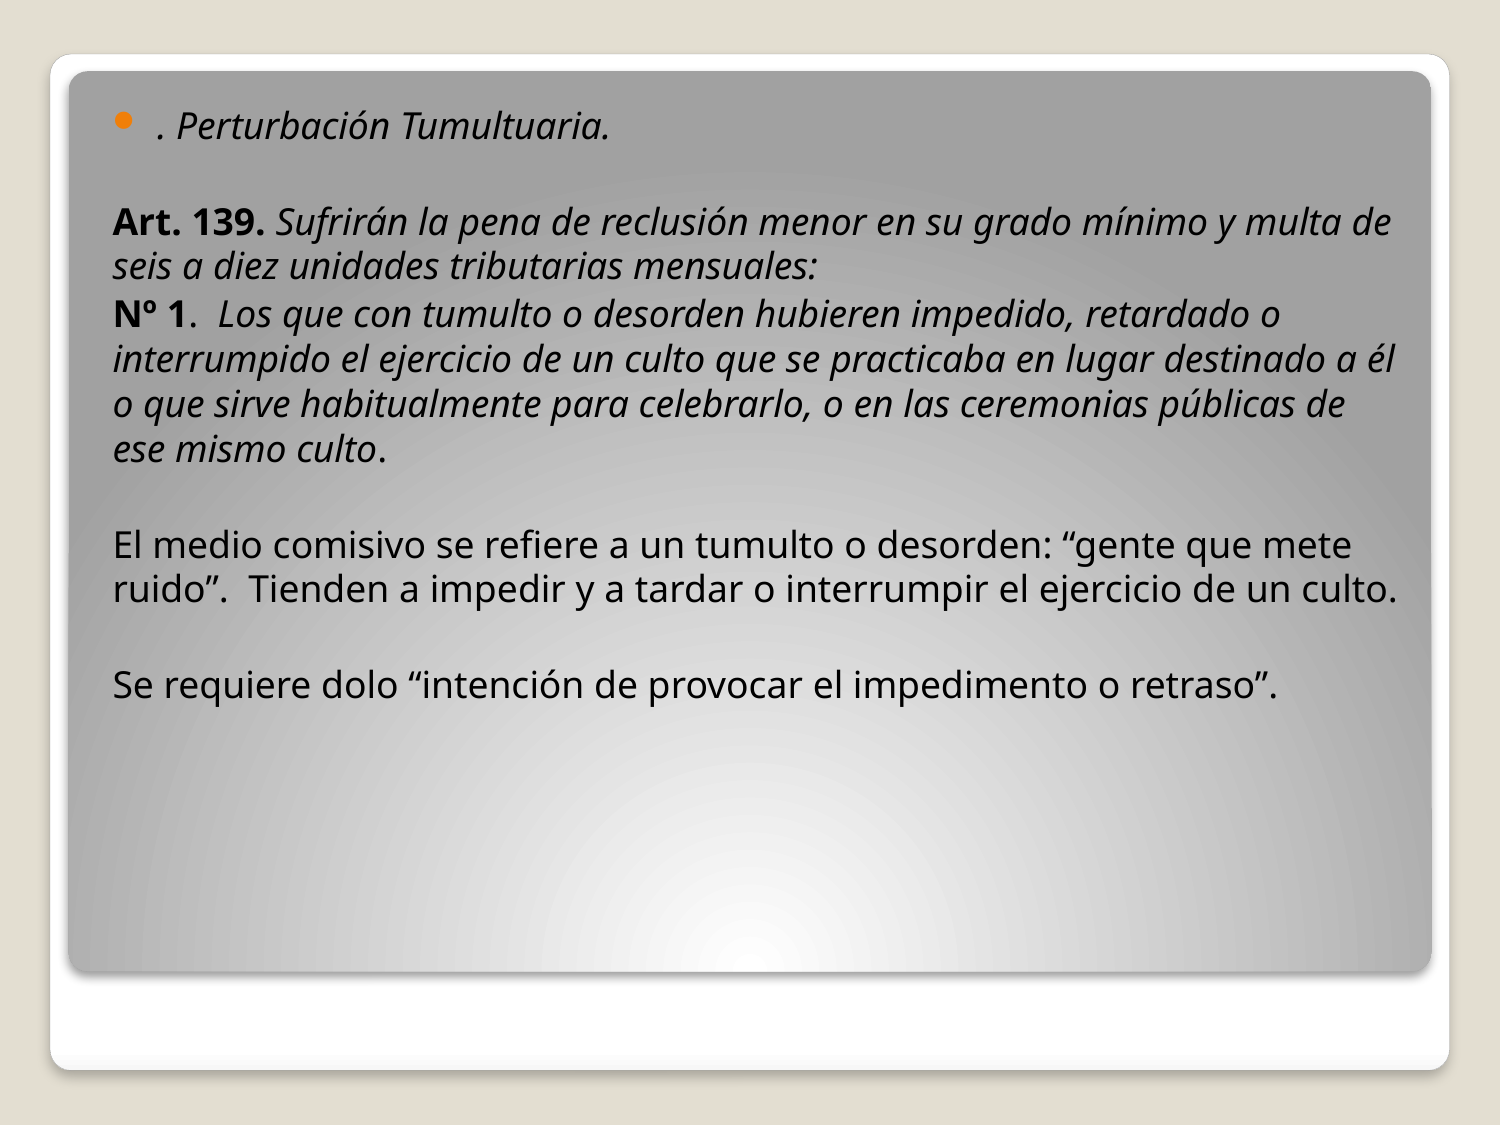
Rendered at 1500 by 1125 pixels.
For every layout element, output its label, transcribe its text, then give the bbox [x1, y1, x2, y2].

list . Perturbación Tumultuaria. Art. 139. Sufrirán la pena de reclusión menor en su grado mínimo y multa de seis a diez unidades tributarias mensuales: Nº 1. Los que con tumulto o desorden hubieren impedido, retardado o interrumpido el ejercicio de un culto que se practicaba en lugar destinado a él o que sirve habitualmente para celebrarlo, o en las ceremonias públicas de ese mismo culto. El medio comisivo se refiere a un tumulto o desorden: “gente que mete ruido”. Tienden a impedir y a tardar o interrumpir el ejercicio de un culto. Se requiere dolo “intención de provocar el impedimento o retraso”. [82, 86, 1425, 774]
